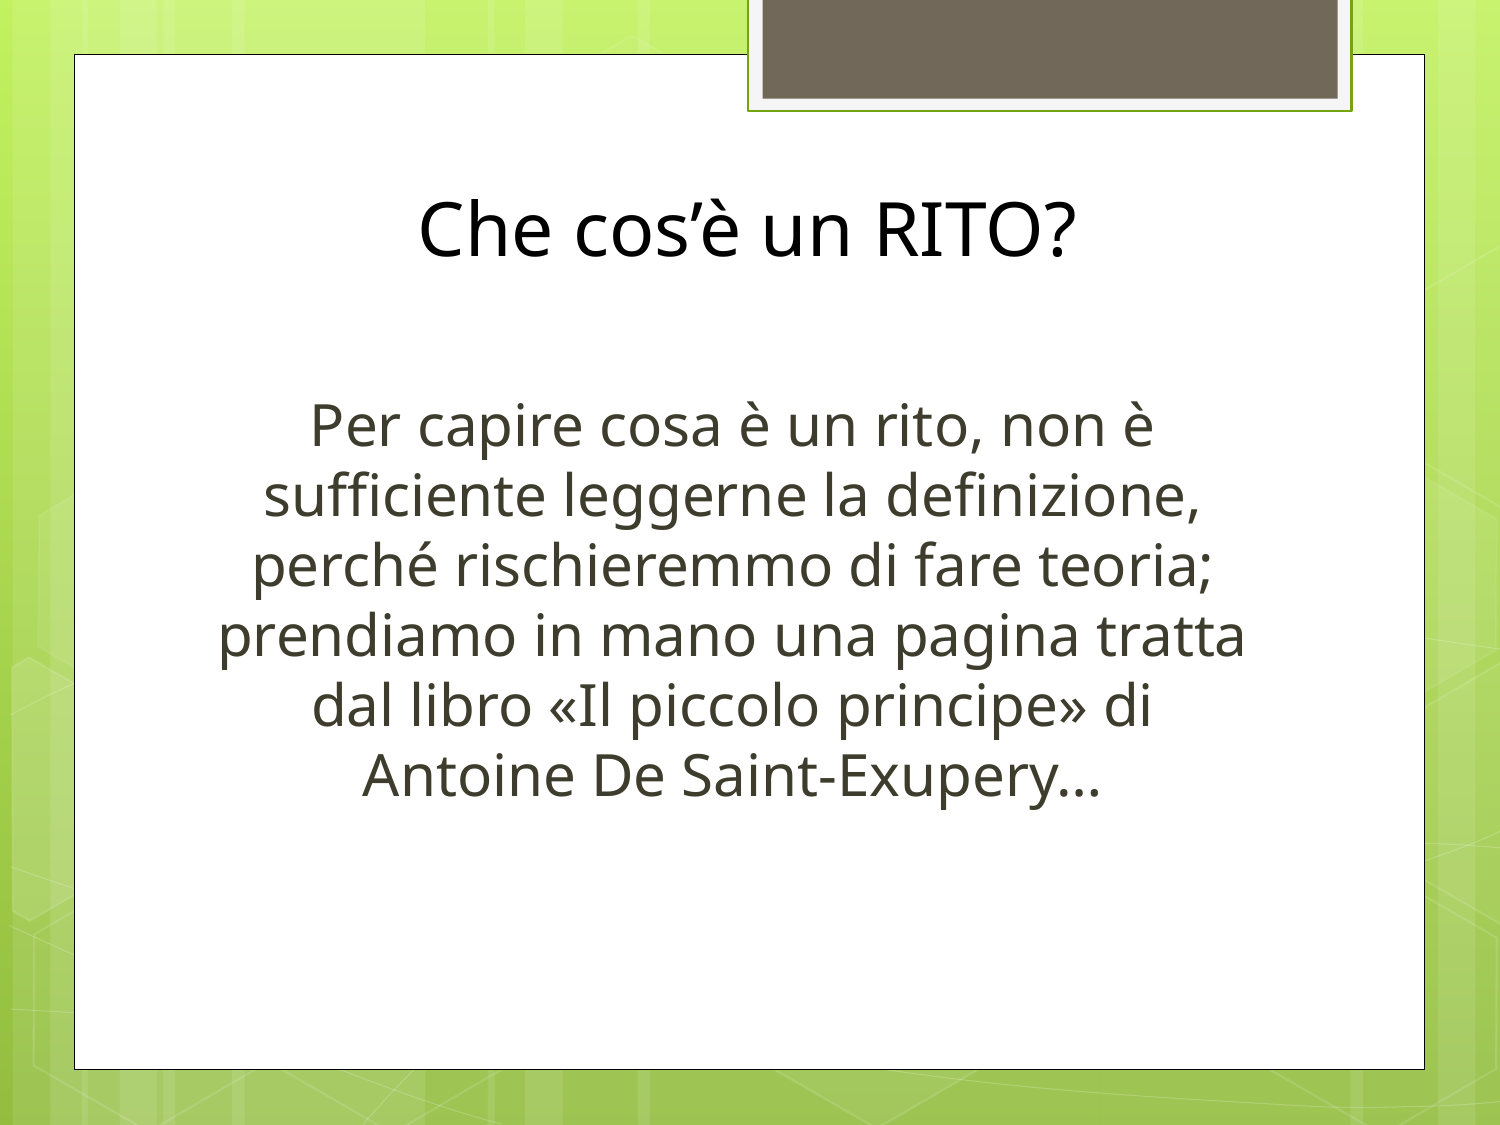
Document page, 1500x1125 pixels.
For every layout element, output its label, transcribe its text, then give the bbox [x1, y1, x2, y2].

title Che cos’è un RITO? [171, 168, 1324, 279]
list Per capire cosa è un rito, non è sufficiente leggerne la definizione, perché rischieremmo di fare teoria; prendiamo in mano una pagina tratta dal libro «Il piccolo principe» di Antoine De Saint-Exupery… [171, 381, 1283, 957]
